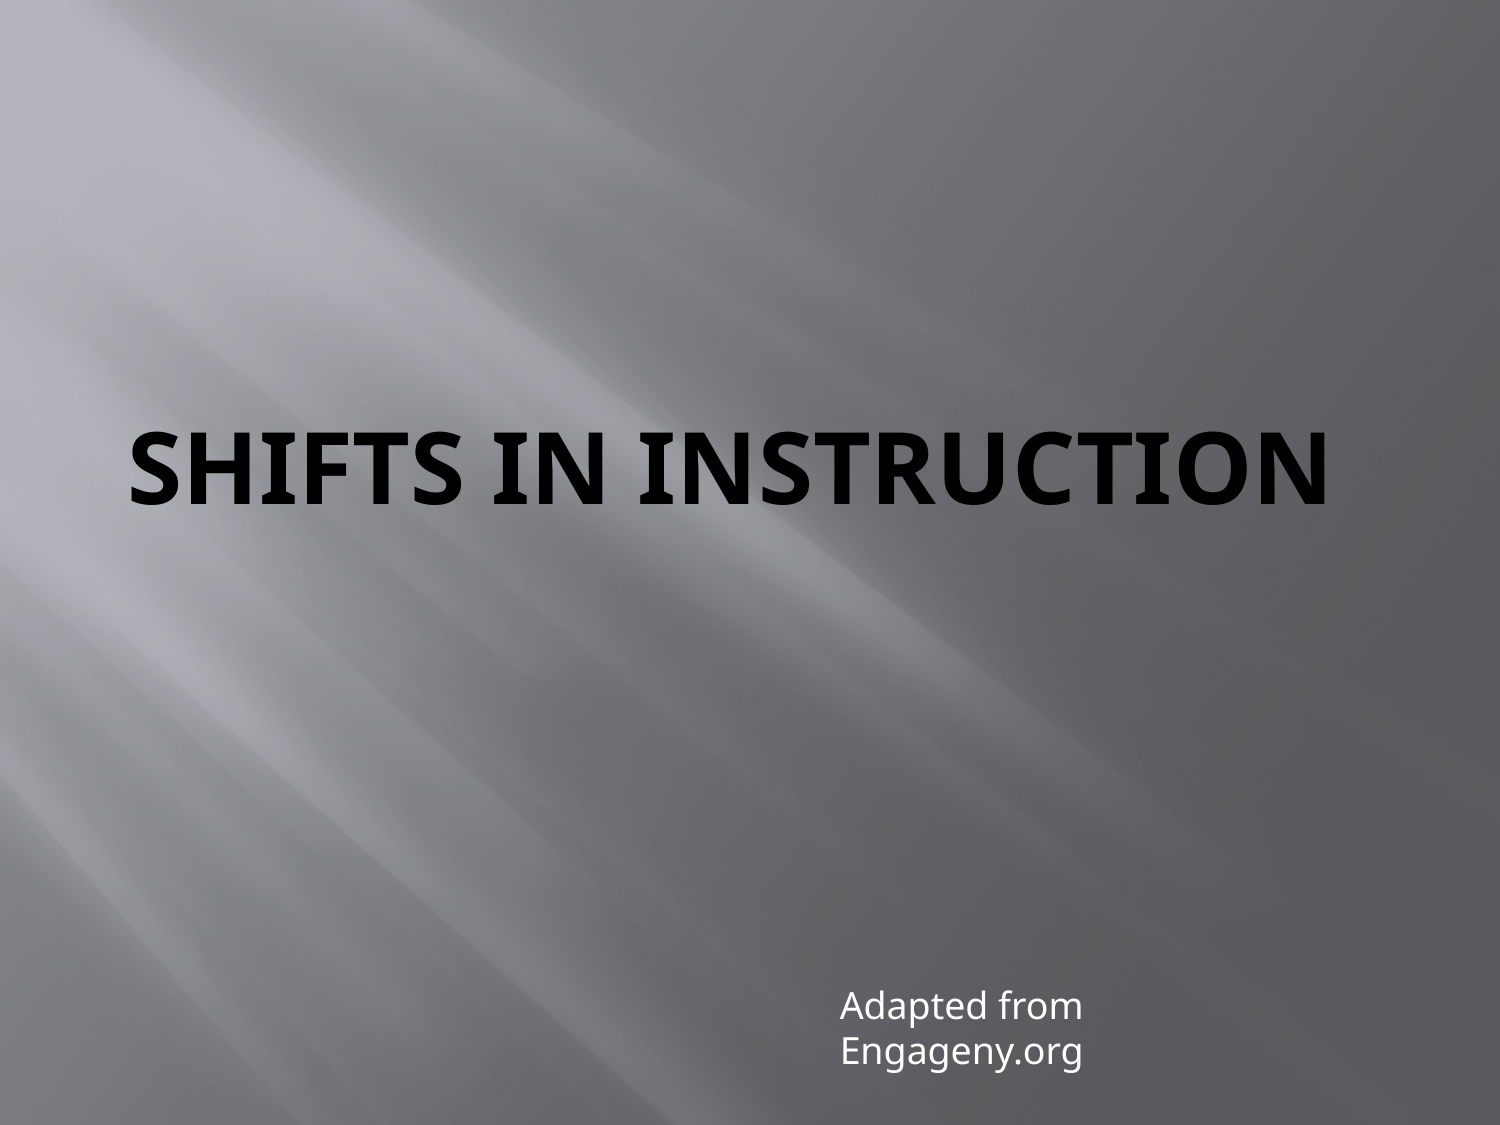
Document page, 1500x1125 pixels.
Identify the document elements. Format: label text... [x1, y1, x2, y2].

text_box Adapted from Engageny.org [824, 974, 1275, 1080]
title Shifts in Instruction [69, 224, 1420, 525]
